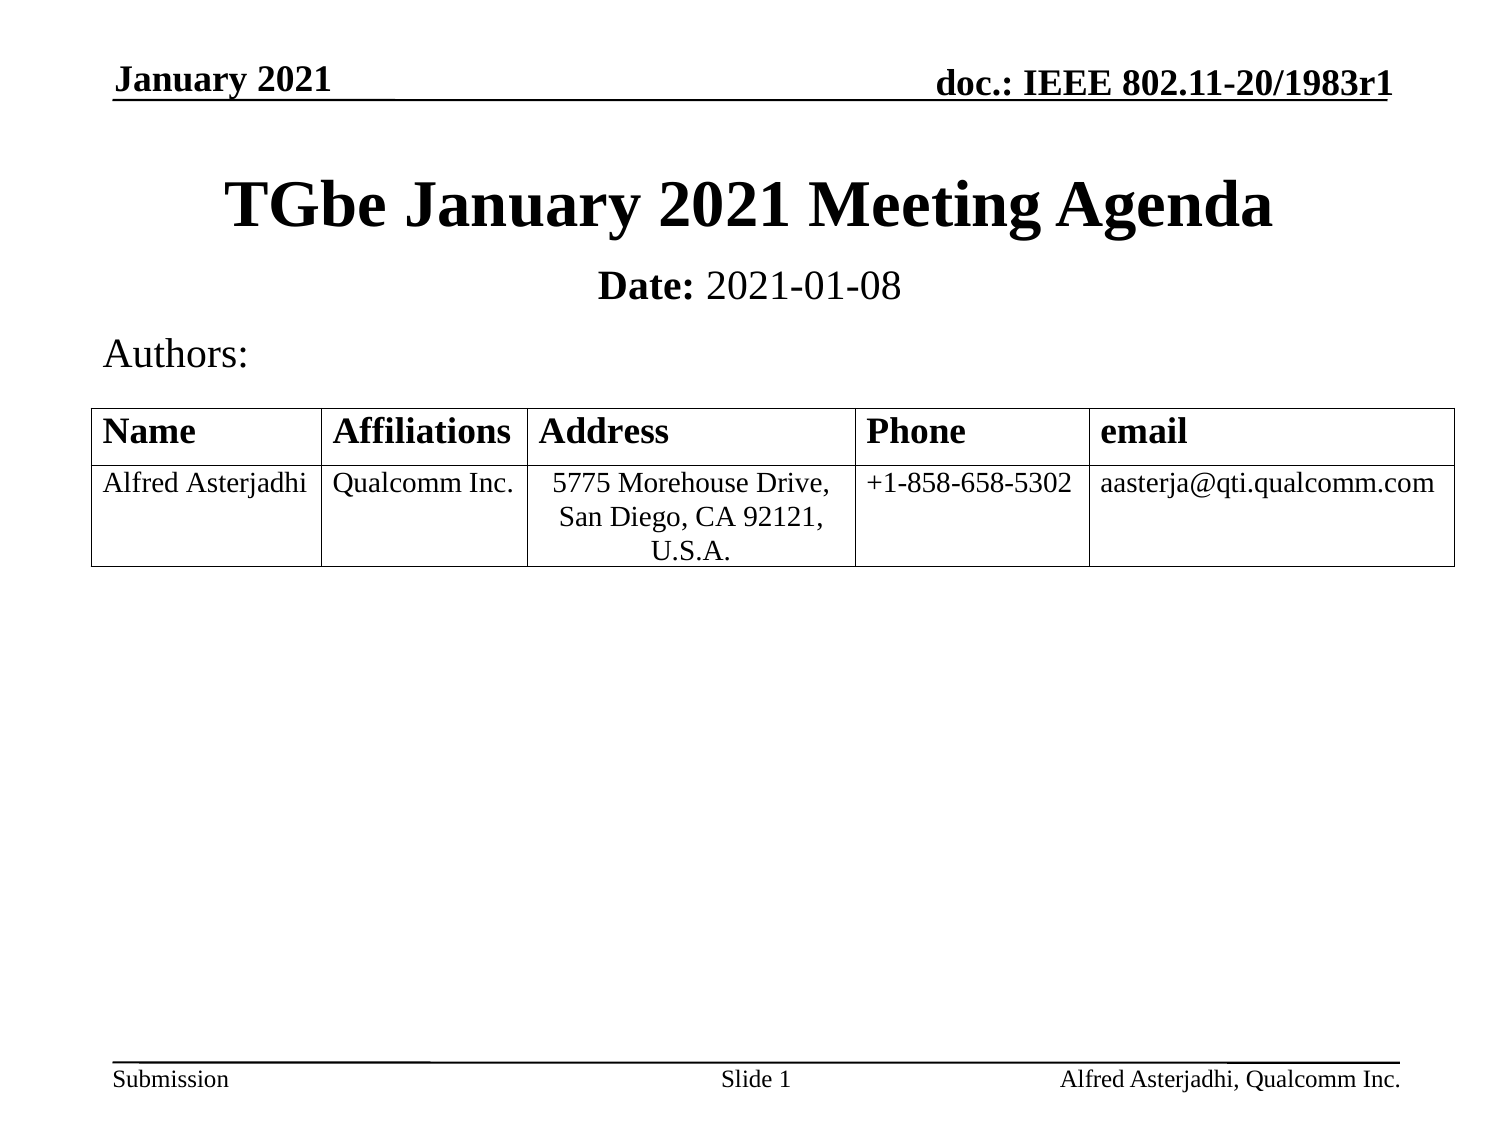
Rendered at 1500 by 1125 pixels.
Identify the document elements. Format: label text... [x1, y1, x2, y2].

title TGbe January 2021 Meeting Agenda [112, 112, 1388, 249]
slide_number Slide 1 [712, 1061, 800, 1123]
footer Alfred Asterjadhi, Qualcomm Inc. [902, 1061, 1402, 1093]
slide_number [114, 54, 493, 100]
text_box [75, 407, 1477, 819]
text_box Authors: [87, 318, 325, 381]
list Date: 2021-01-08 [112, 249, 1388, 316]
